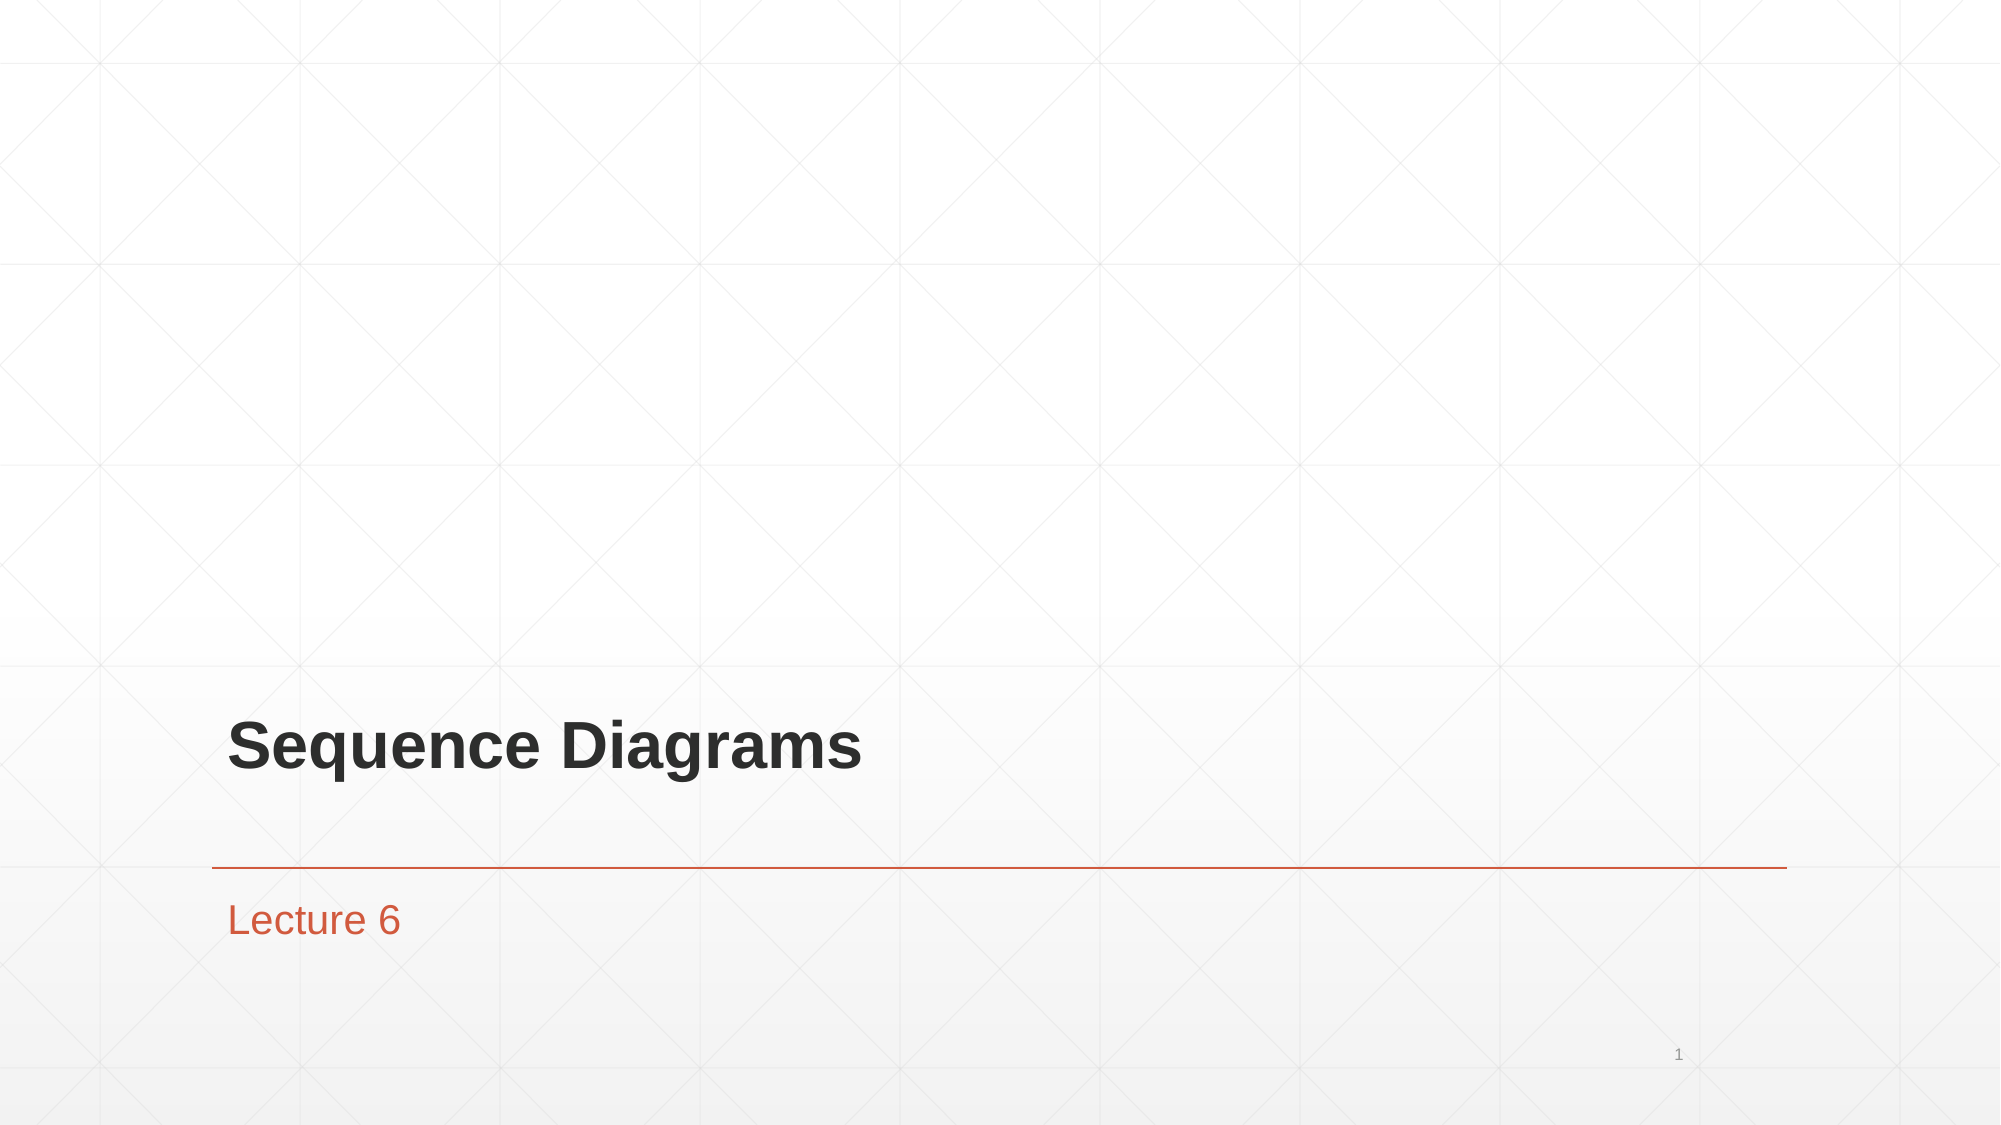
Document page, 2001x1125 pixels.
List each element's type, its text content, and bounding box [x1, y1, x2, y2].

slide_number 1 [1628, 1012, 1711, 1095]
subtitle Lecture 6 [212, 891, 1788, 967]
title Sequence Diagrams [212, 313, 1788, 869]
